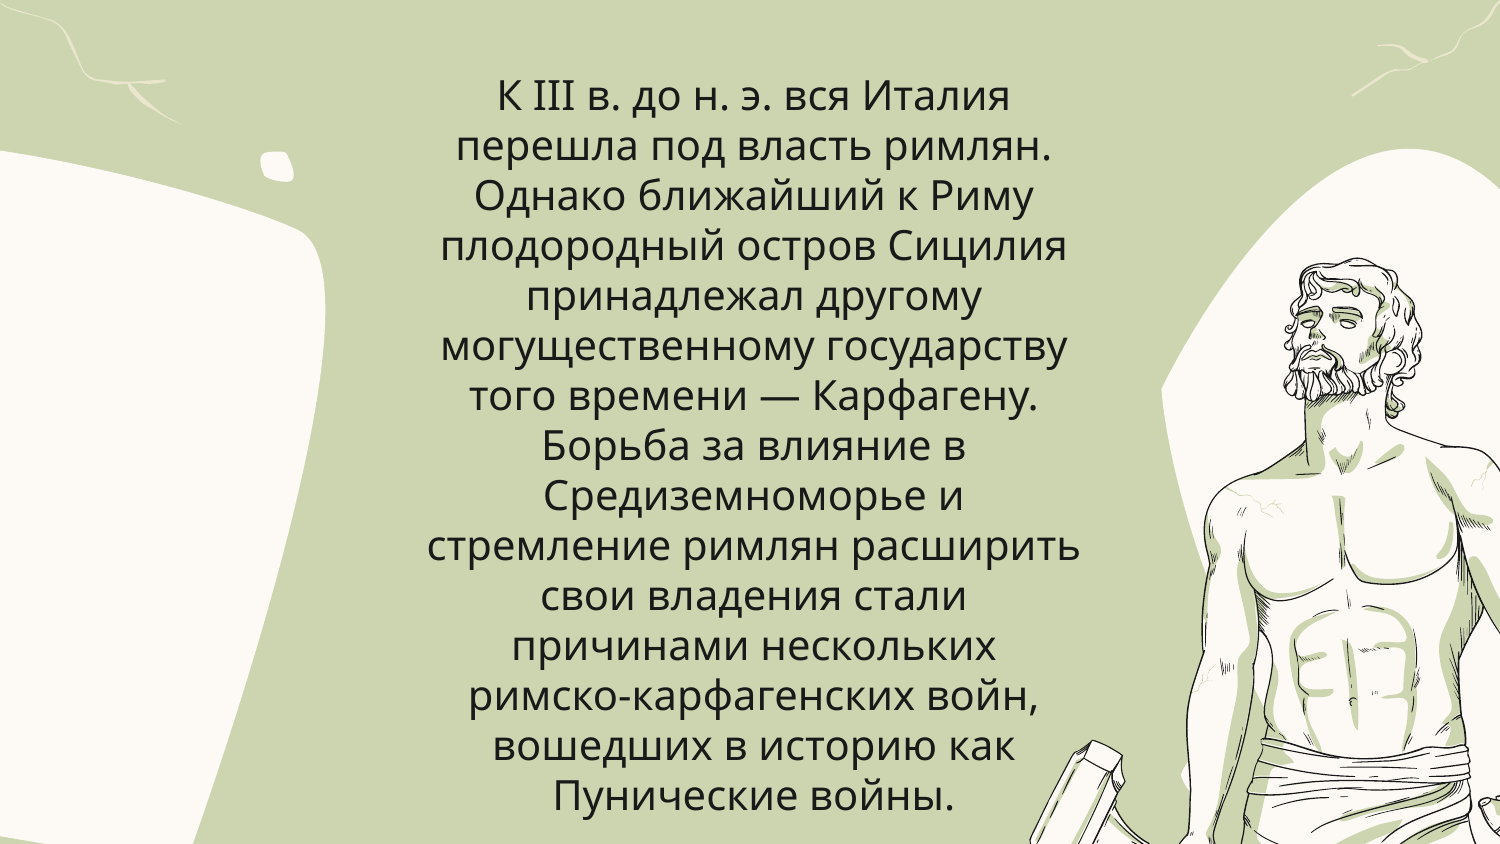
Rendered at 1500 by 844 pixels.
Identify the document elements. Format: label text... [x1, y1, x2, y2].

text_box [1029, 257, 1500, 844]
subtitle К III в. до н. э. вся Италия перешла под власть римлян. Однако ближайший к Риму плодородный остров Сицилия принадлежал другому могущественному государству того времени — Карфагену. Борьба за влияние в Средиземноморье и стремление римлян расширить свои владения стали причинами нескольких римско-карфагенских войн, вошедших в историю как Пунические войны. [409, 380, 1023, 508]
